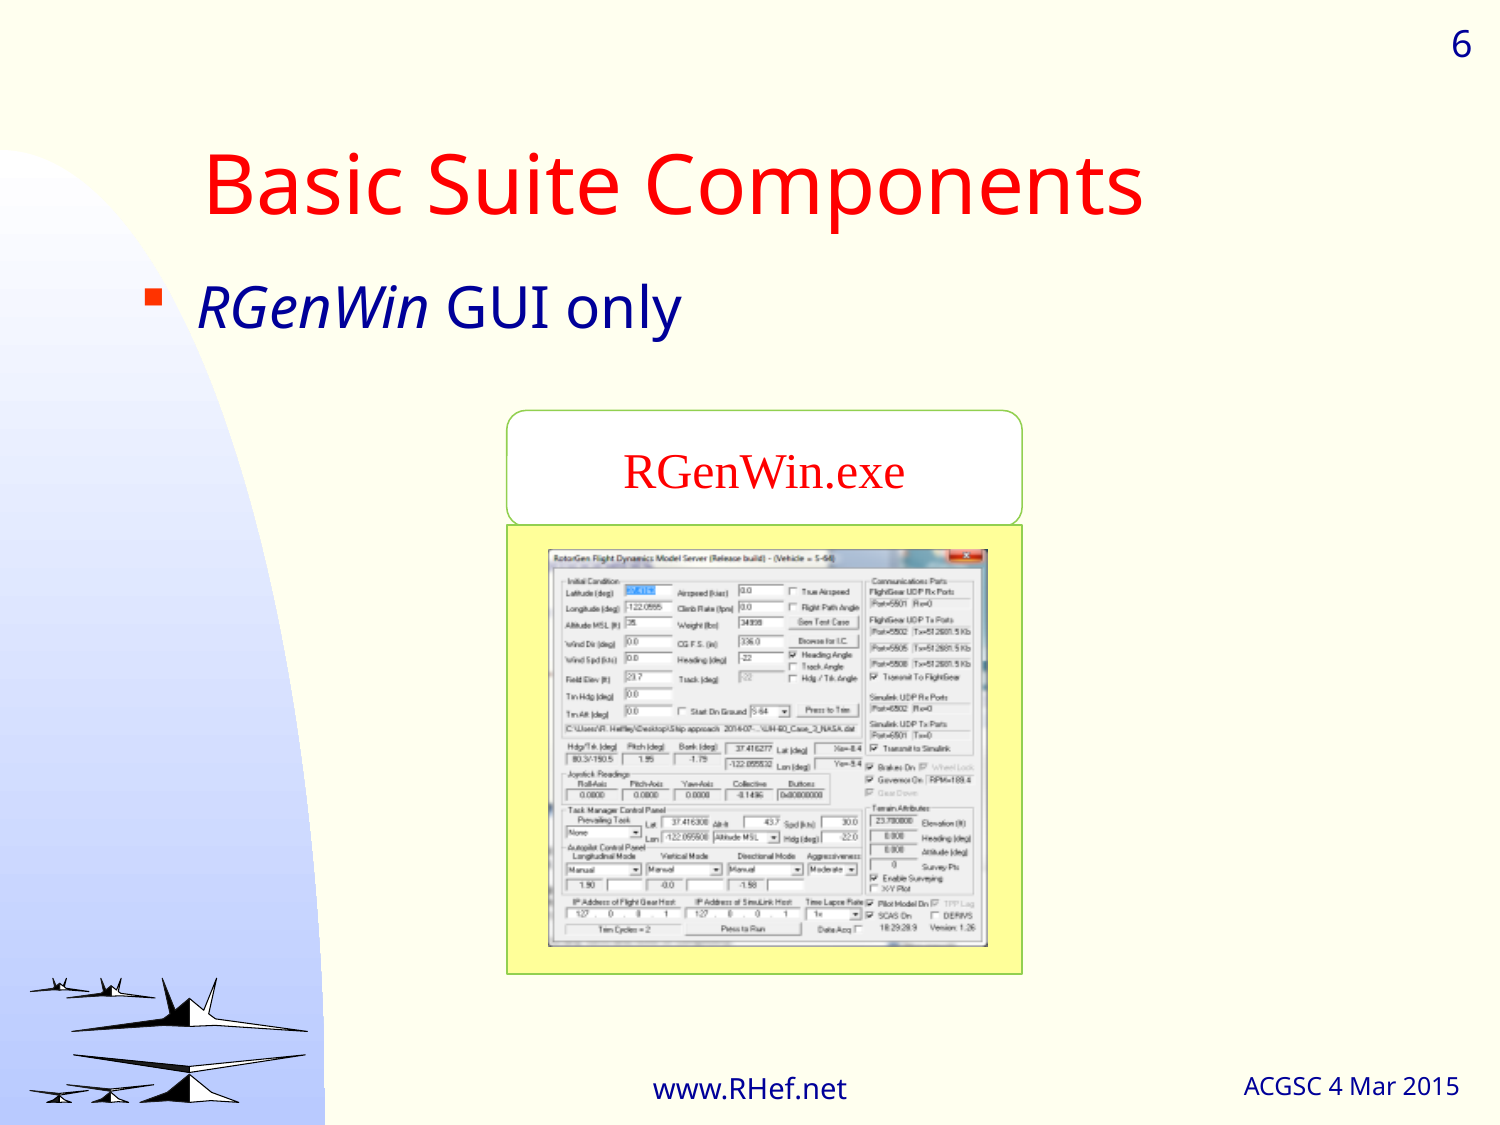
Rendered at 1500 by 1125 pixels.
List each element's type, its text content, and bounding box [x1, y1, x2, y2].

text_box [506, 410, 1023, 975]
slide_number 6 [1274, 12, 1488, 88]
list RGenWin GUI only [125, 262, 1413, 400]
title Basic Suite Components [187, 99, 1463, 288]
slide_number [1162, 1062, 1476, 1113]
footer www.RHef.net [512, 1062, 988, 1113]
